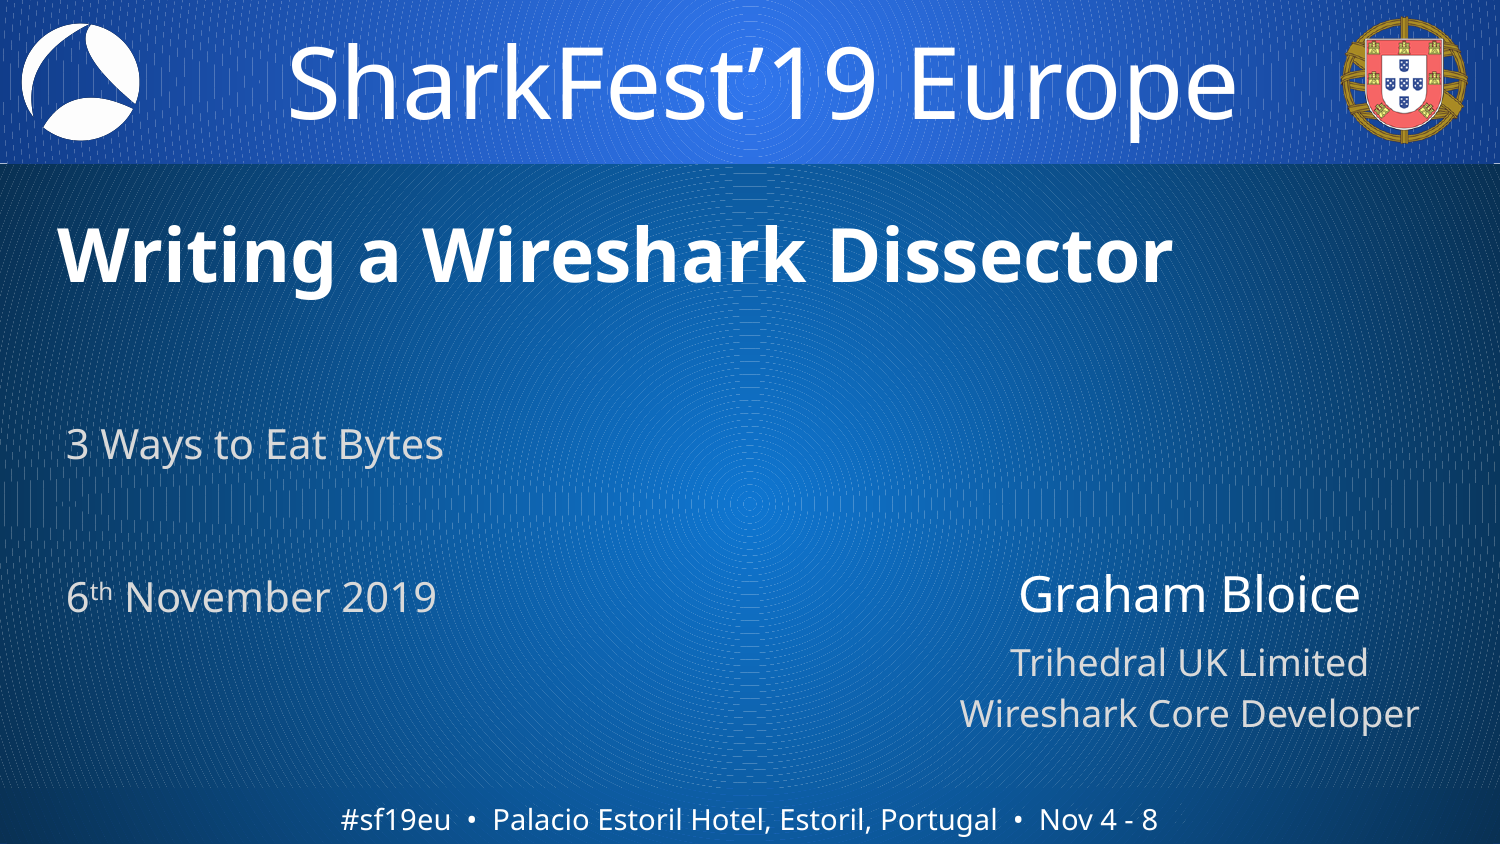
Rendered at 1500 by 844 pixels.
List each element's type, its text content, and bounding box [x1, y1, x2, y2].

picture [21, 23, 140, 141]
picture [1327, 16, 1481, 144]
title Writing a Wireshark Dissector [42, 202, 1211, 410]
subtitle 3 Ways to Eat Bytes [42, 408, 473, 567]
